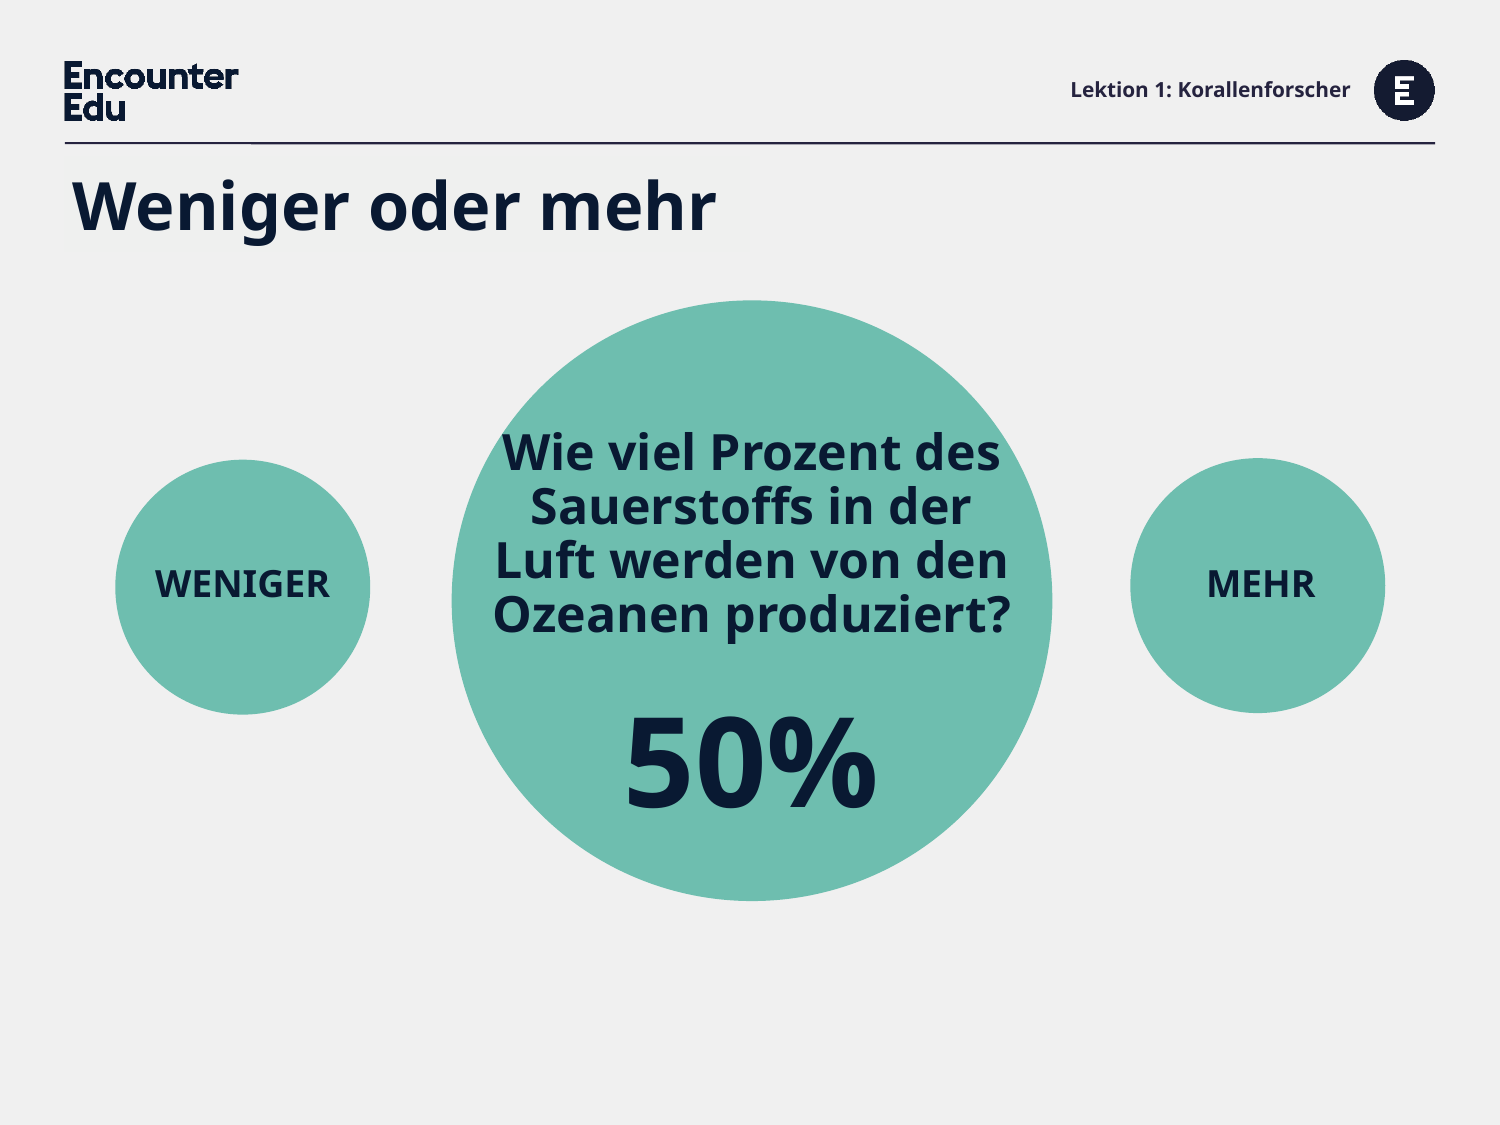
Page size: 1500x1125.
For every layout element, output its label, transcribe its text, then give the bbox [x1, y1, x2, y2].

text_box MEHR [1083, 516, 1439, 655]
picture [60, 59, 243, 122]
list 50% [482, 691, 1021, 874]
list Wie viel Prozent des Sauerstoffs in der Luft werden von den Ozeanen produziert? [482, 419, 1021, 602]
title Lektion 1: Korallenforscher [749, 67, 1359, 114]
text_box Weniger oder mehr [64, 156, 750, 252]
list WENIGER [64, 515, 421, 656]
picture [1372, 58, 1436, 122]
